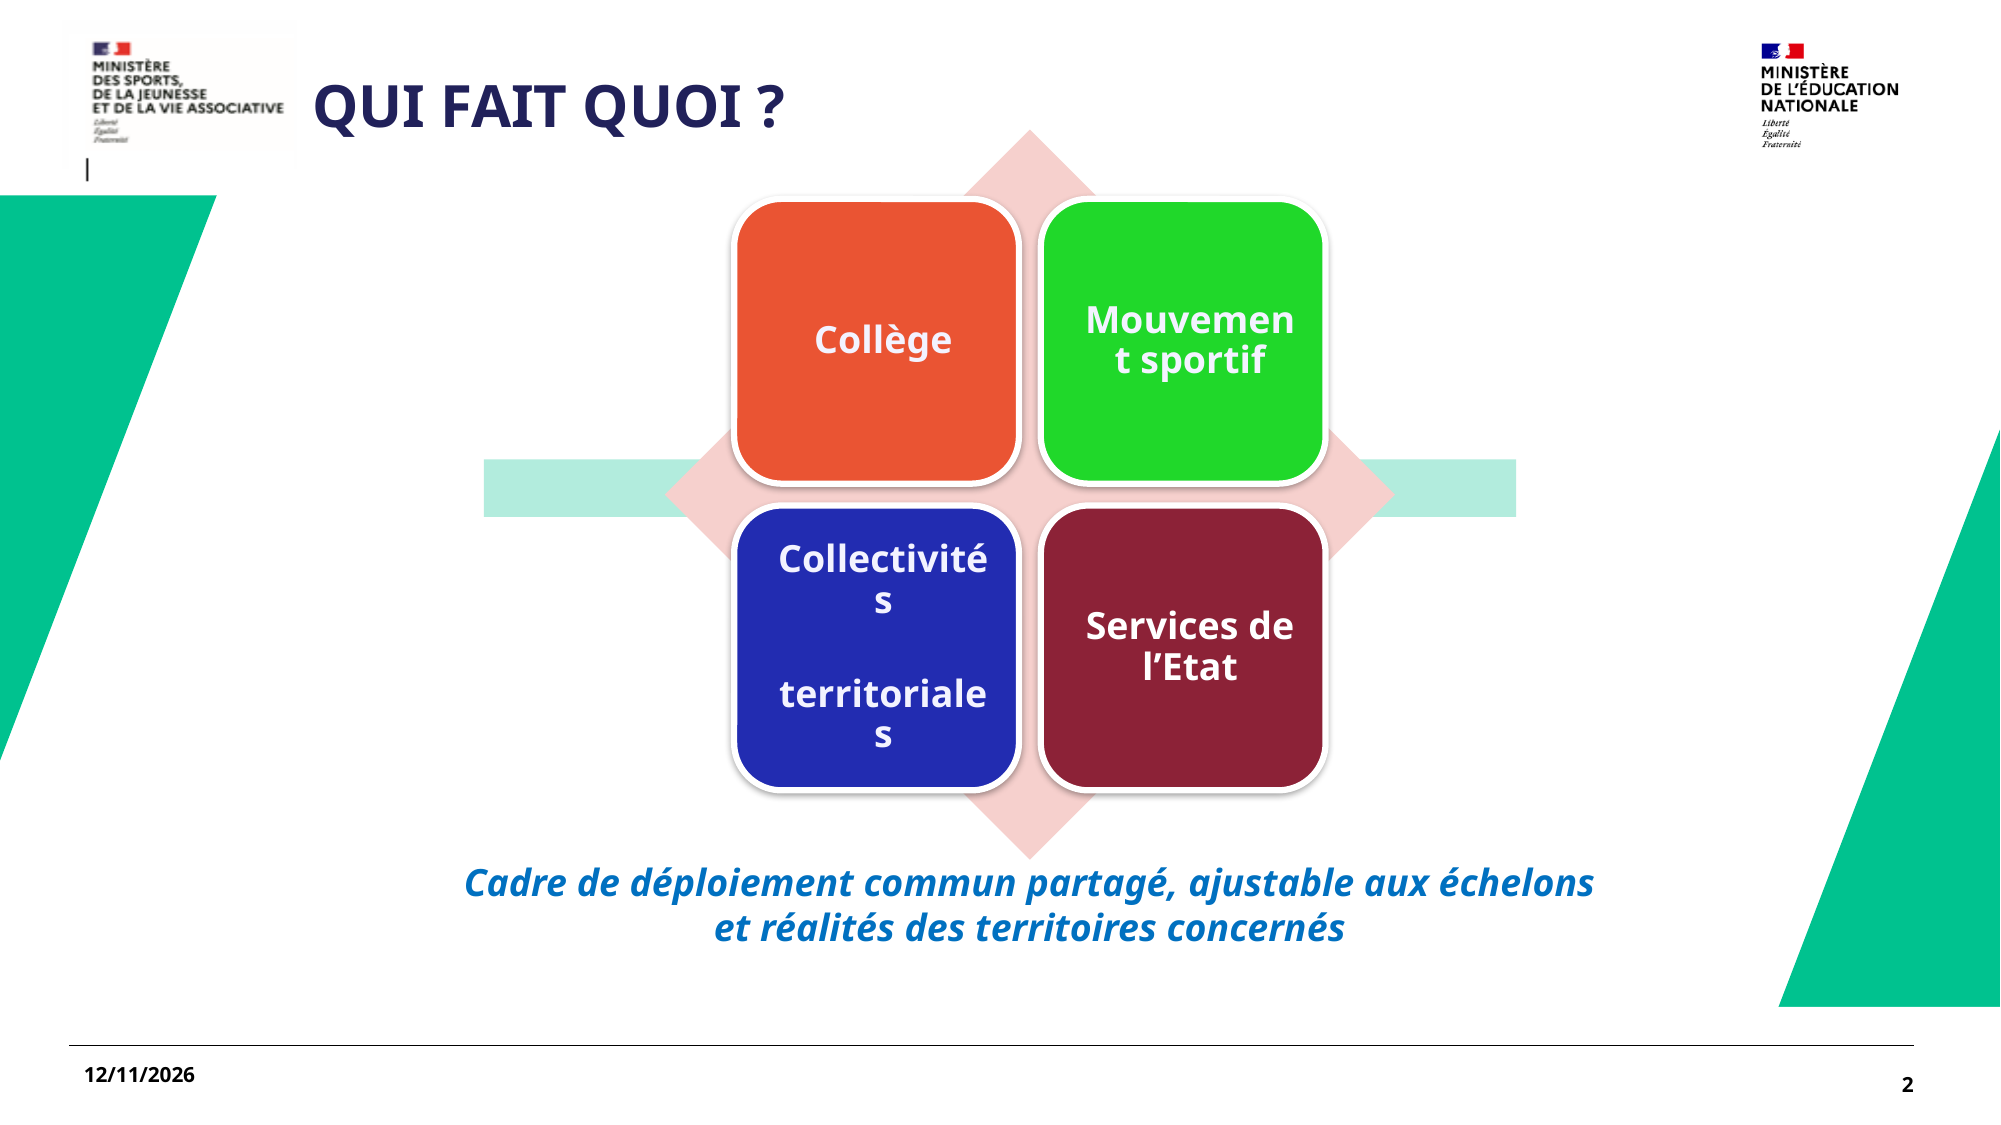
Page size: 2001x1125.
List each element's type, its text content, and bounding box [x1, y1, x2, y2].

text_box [365, 129, 1694, 860]
title Qui fait quoi ? [295, 34, 1706, 183]
picture [1743, 34, 1914, 157]
picture [62, 20, 297, 183]
slide_number 2 [1618, 1046, 1914, 1125]
text_box Cadre de déploiement commun partagé, ajustable aux échelons et réalités des territoires concernés [178, 851, 1882, 957]
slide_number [69, 1046, 519, 1107]
